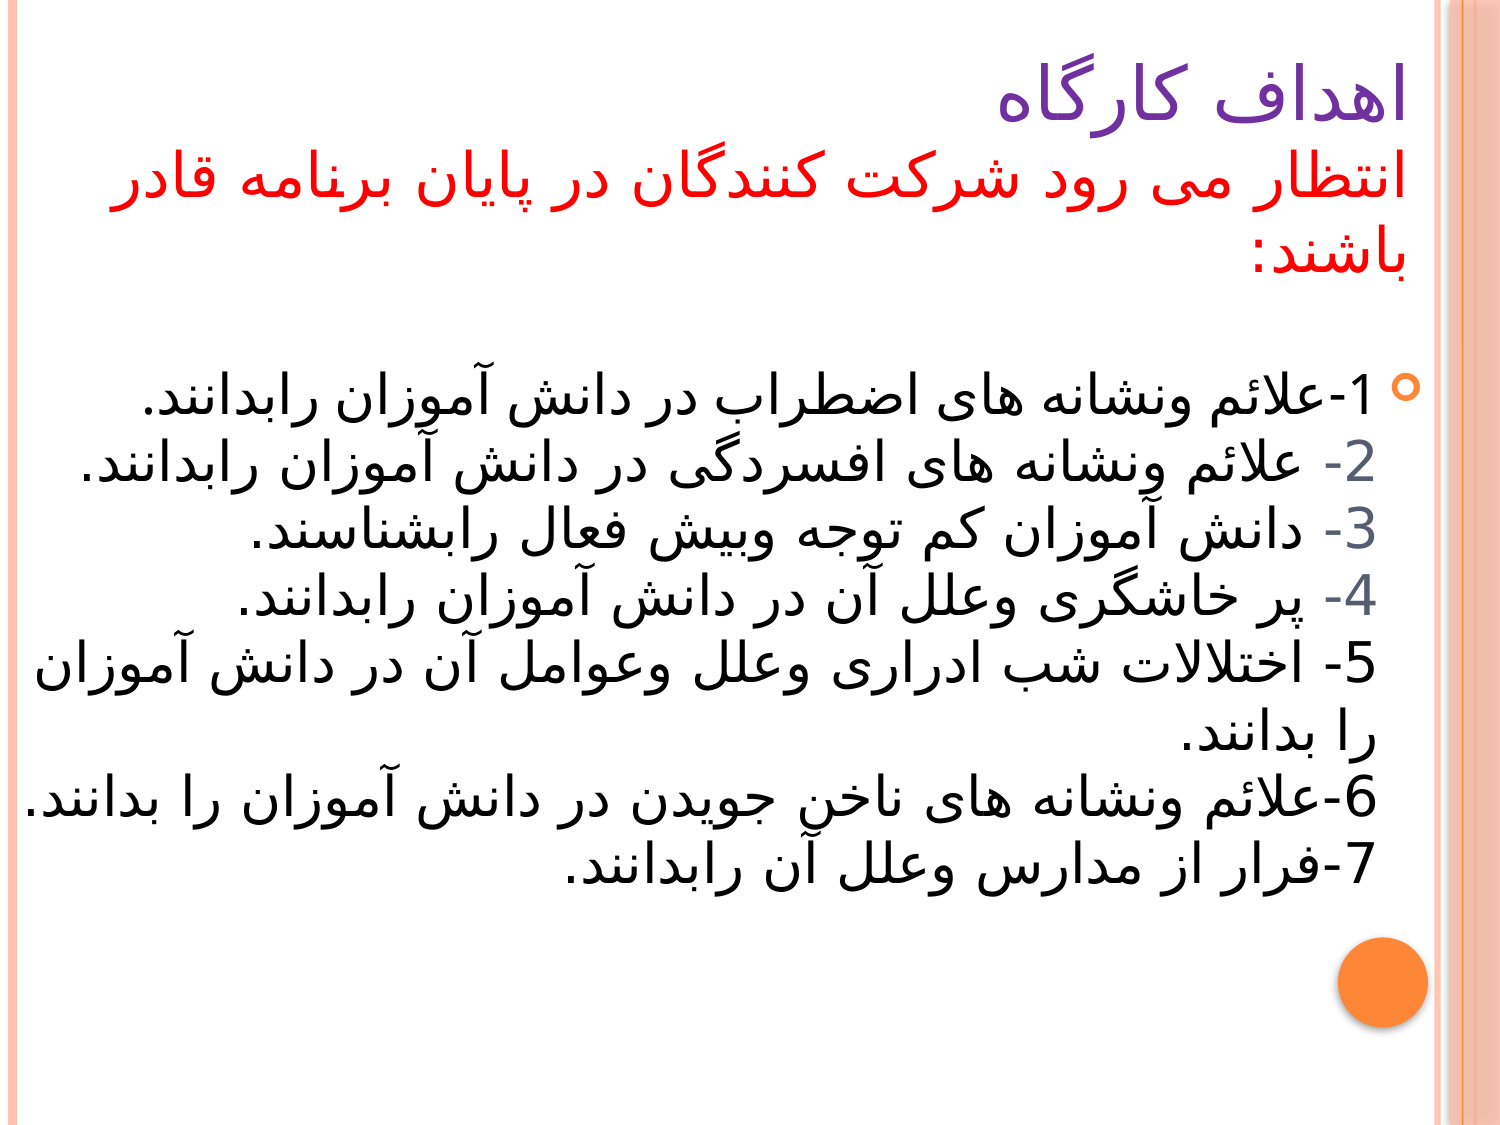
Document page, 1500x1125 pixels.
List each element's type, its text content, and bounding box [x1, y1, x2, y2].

title اهداف کارگاه انتظار می رود شرکت کنندگان در پایان برنامه قادر باشند: [82, 35, 1426, 293]
list 1-علائم ونشانه های اضطراب در دانش آموزان رابدانند. 2- علائم ونشانه های افسردگی در دانش آموزان رابدانند. 3- دانش آموزان کم توجه وبیش فعال رابشناسند. 4- پر خاشگری وعلل آن در دانش آموزان رابدانند. 5- اختلالات شب ادراری وعلل وعوامل آن در دانش آموزان را بدانند. 6-علائم ونشانه های ناخن جویدن در دانش آموزان را بدانند. 7-فرار از مدارس وعلل آن رابدانند. [0, 351, 1437, 1027]
